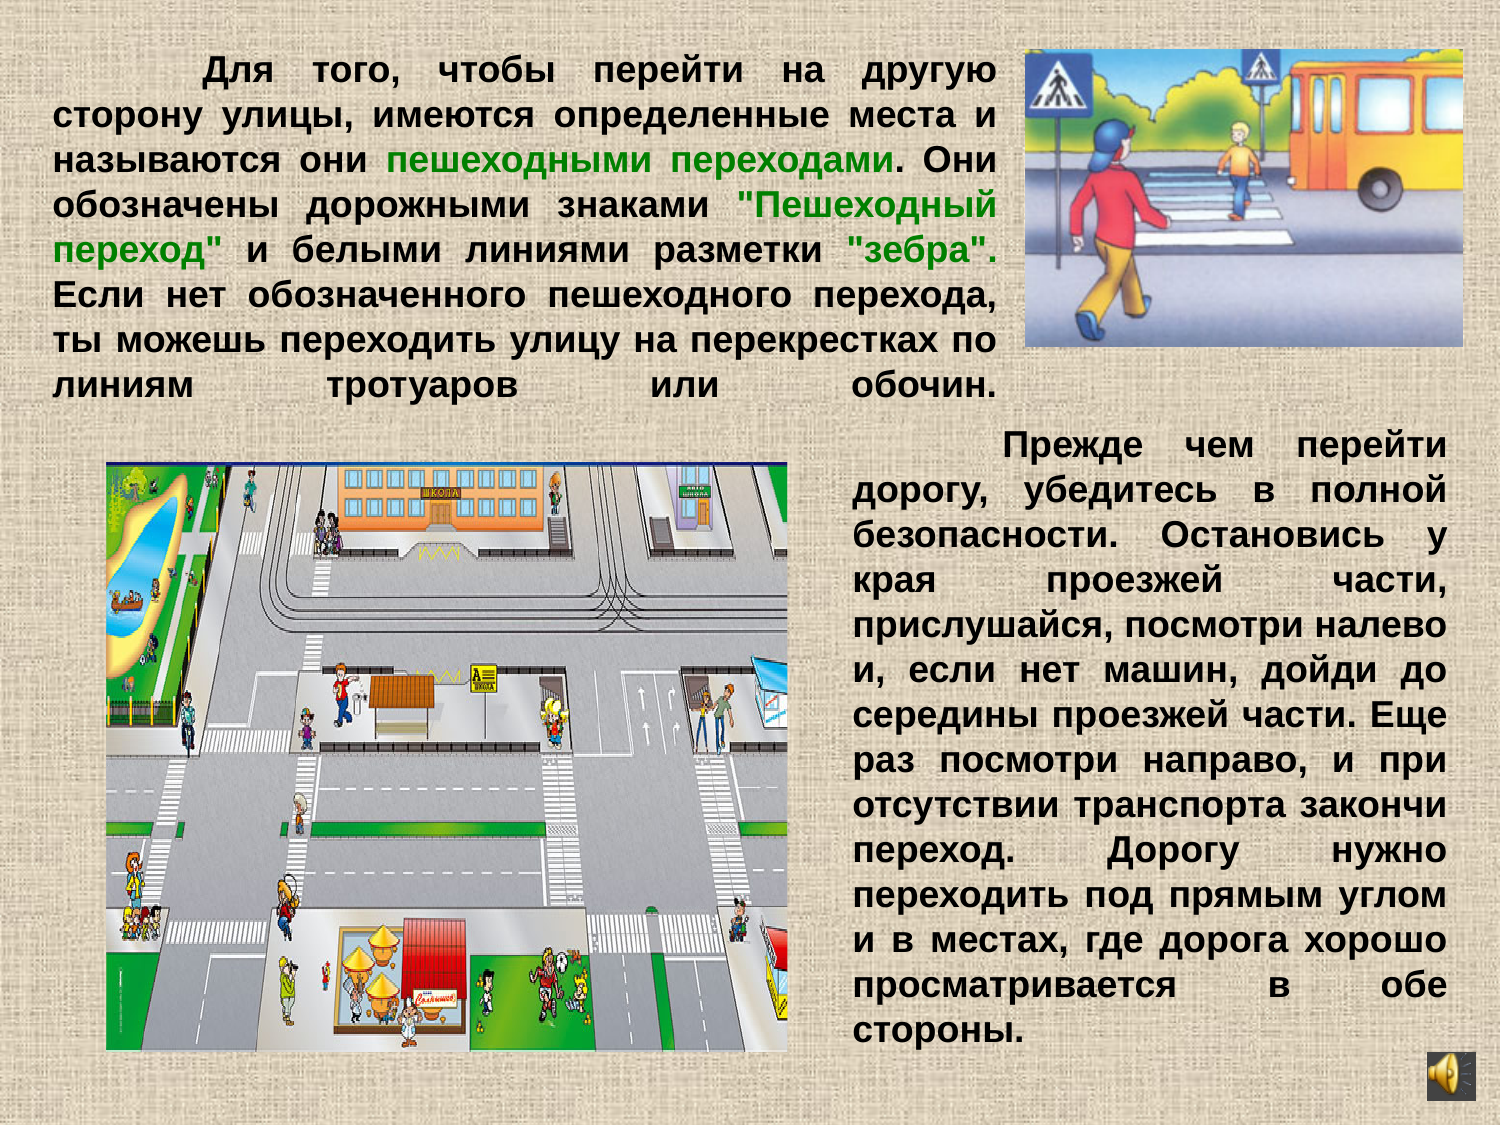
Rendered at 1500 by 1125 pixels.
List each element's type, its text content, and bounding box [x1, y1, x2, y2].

text_box Прежде чем перейти дорогу, убедитесь в полной безопасности. Остановись у края проезжей части, прислушайся, посмотри налево и, если нет машин, дойди до середины проезжей части. Еще раз посмотри направо, и при отсутствии транспорта закончи переход. Дорогу нужно переходить под прямым углом и в местах, где дорога хорошо просматривается в обе стороны. [837, 412, 1463, 1125]
text_box Для того, чтобы перейти на другую сторону улицы, имеются определенные места и называются они пешеходными переходами. Они обозначены дорожными знаками "Пешеходный переход" и белыми линиями разметки "зебра". Если нет обозначенного пешеходного перехода, ты можешь переходить улицу на перекрестках по линиям тротуаров или обочин. [37, 37, 1013, 503]
picture [0, 0, 1500, 1125]
